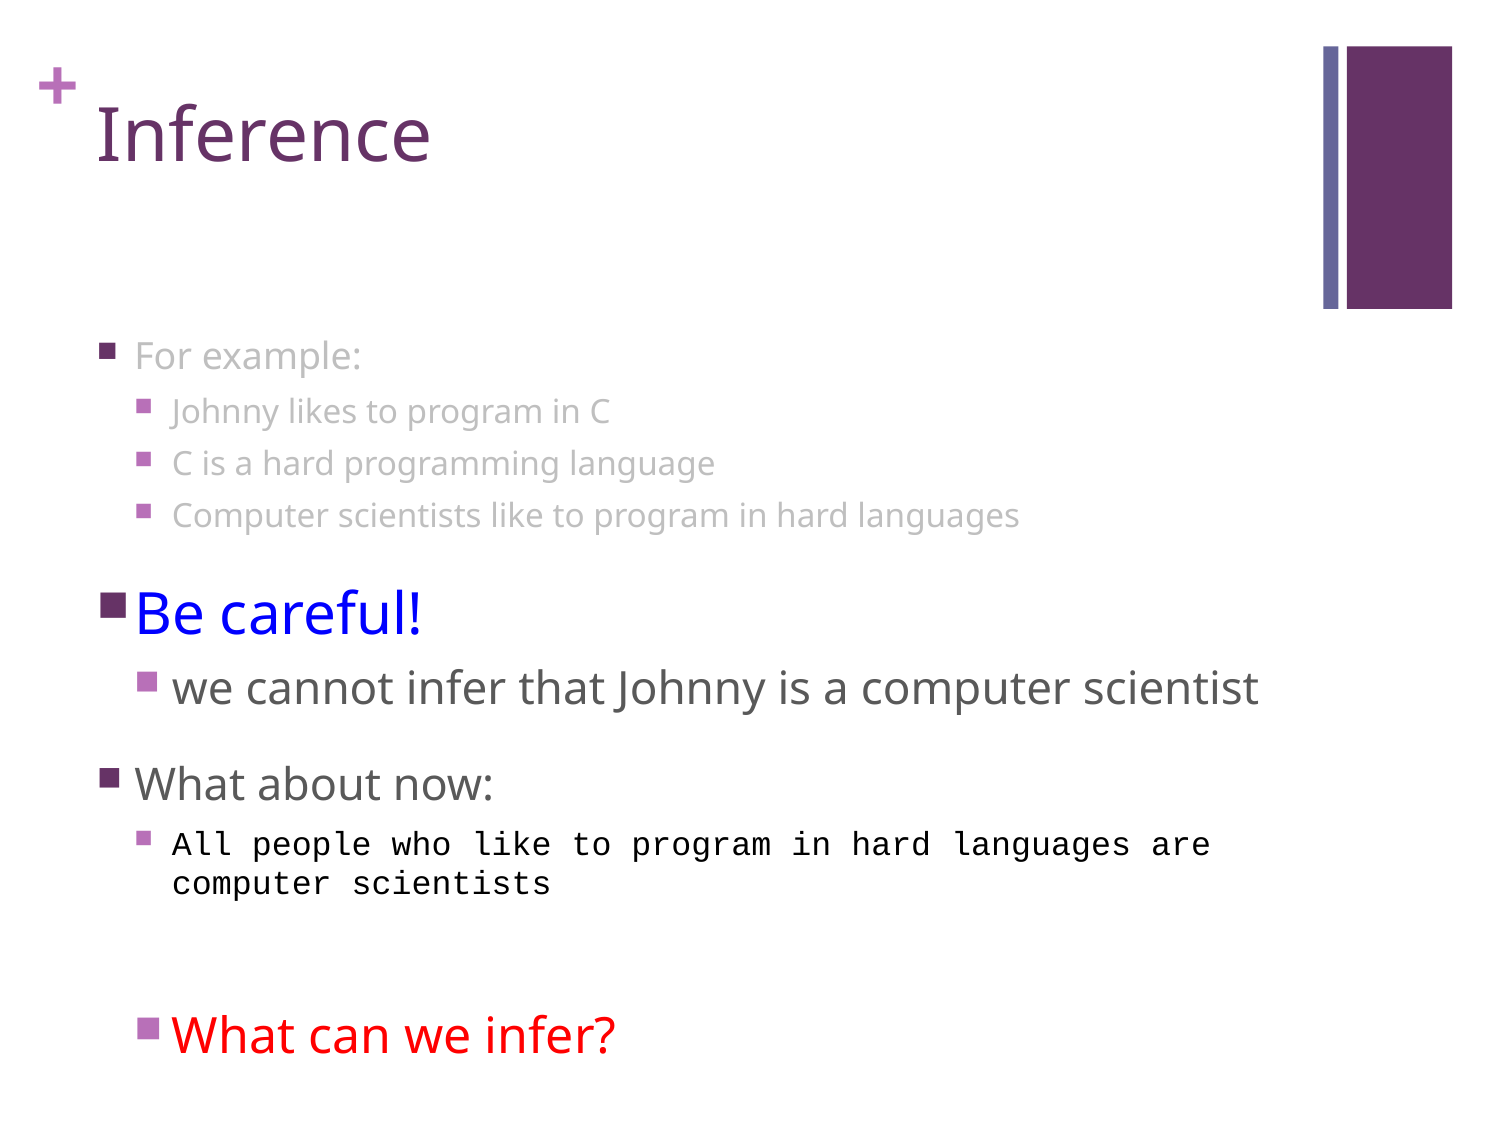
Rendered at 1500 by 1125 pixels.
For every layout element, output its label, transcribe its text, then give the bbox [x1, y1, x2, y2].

title Inference [81, 79, 1322, 263]
list For example: Johnny likes to program in C C is a hard programming language Computer scientists like to program in hard languages Be careful! we cannot infer that Johnny is a computer scientist What about now: All people who like to program in hard languages are computer scientists What can we infer? [81, 324, 1322, 1075]
